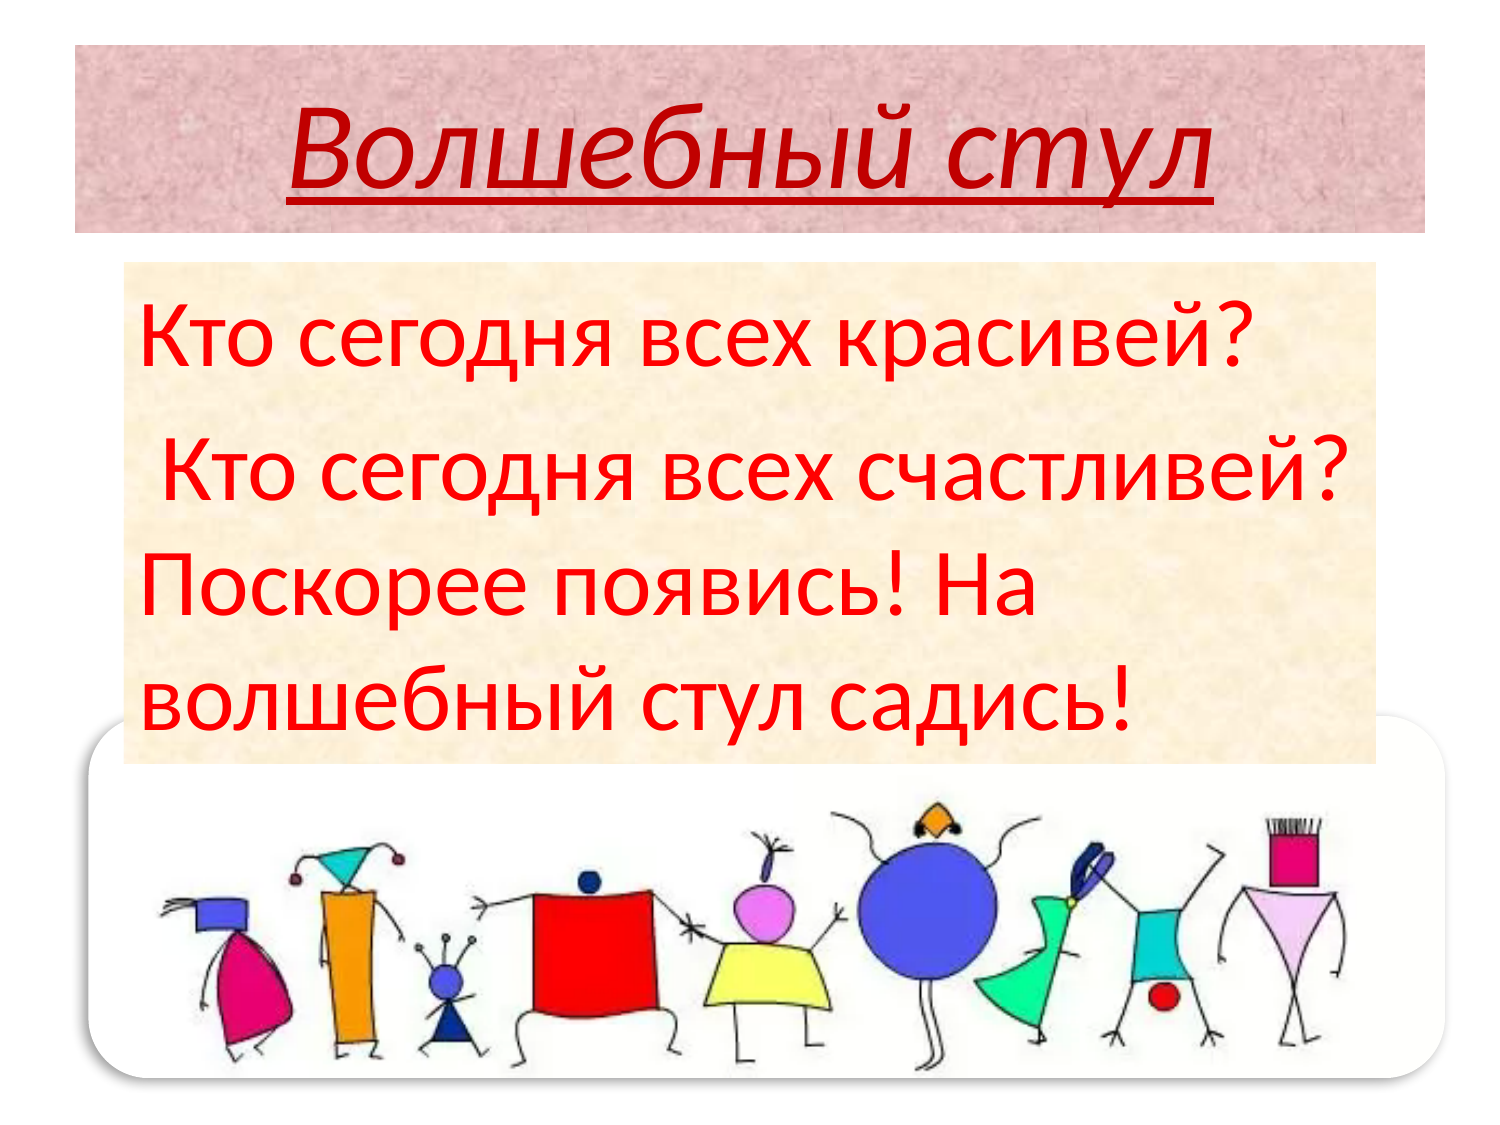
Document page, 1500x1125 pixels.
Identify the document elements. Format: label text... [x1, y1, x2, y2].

list Кто сегодня всех красивей? Кто сегодня всех счастливей? Поскорее появись! На волшебный стул садись! [123, 262, 1376, 714]
title Волшебный стул [75, 45, 1425, 233]
picture [88, 715, 1446, 1079]
